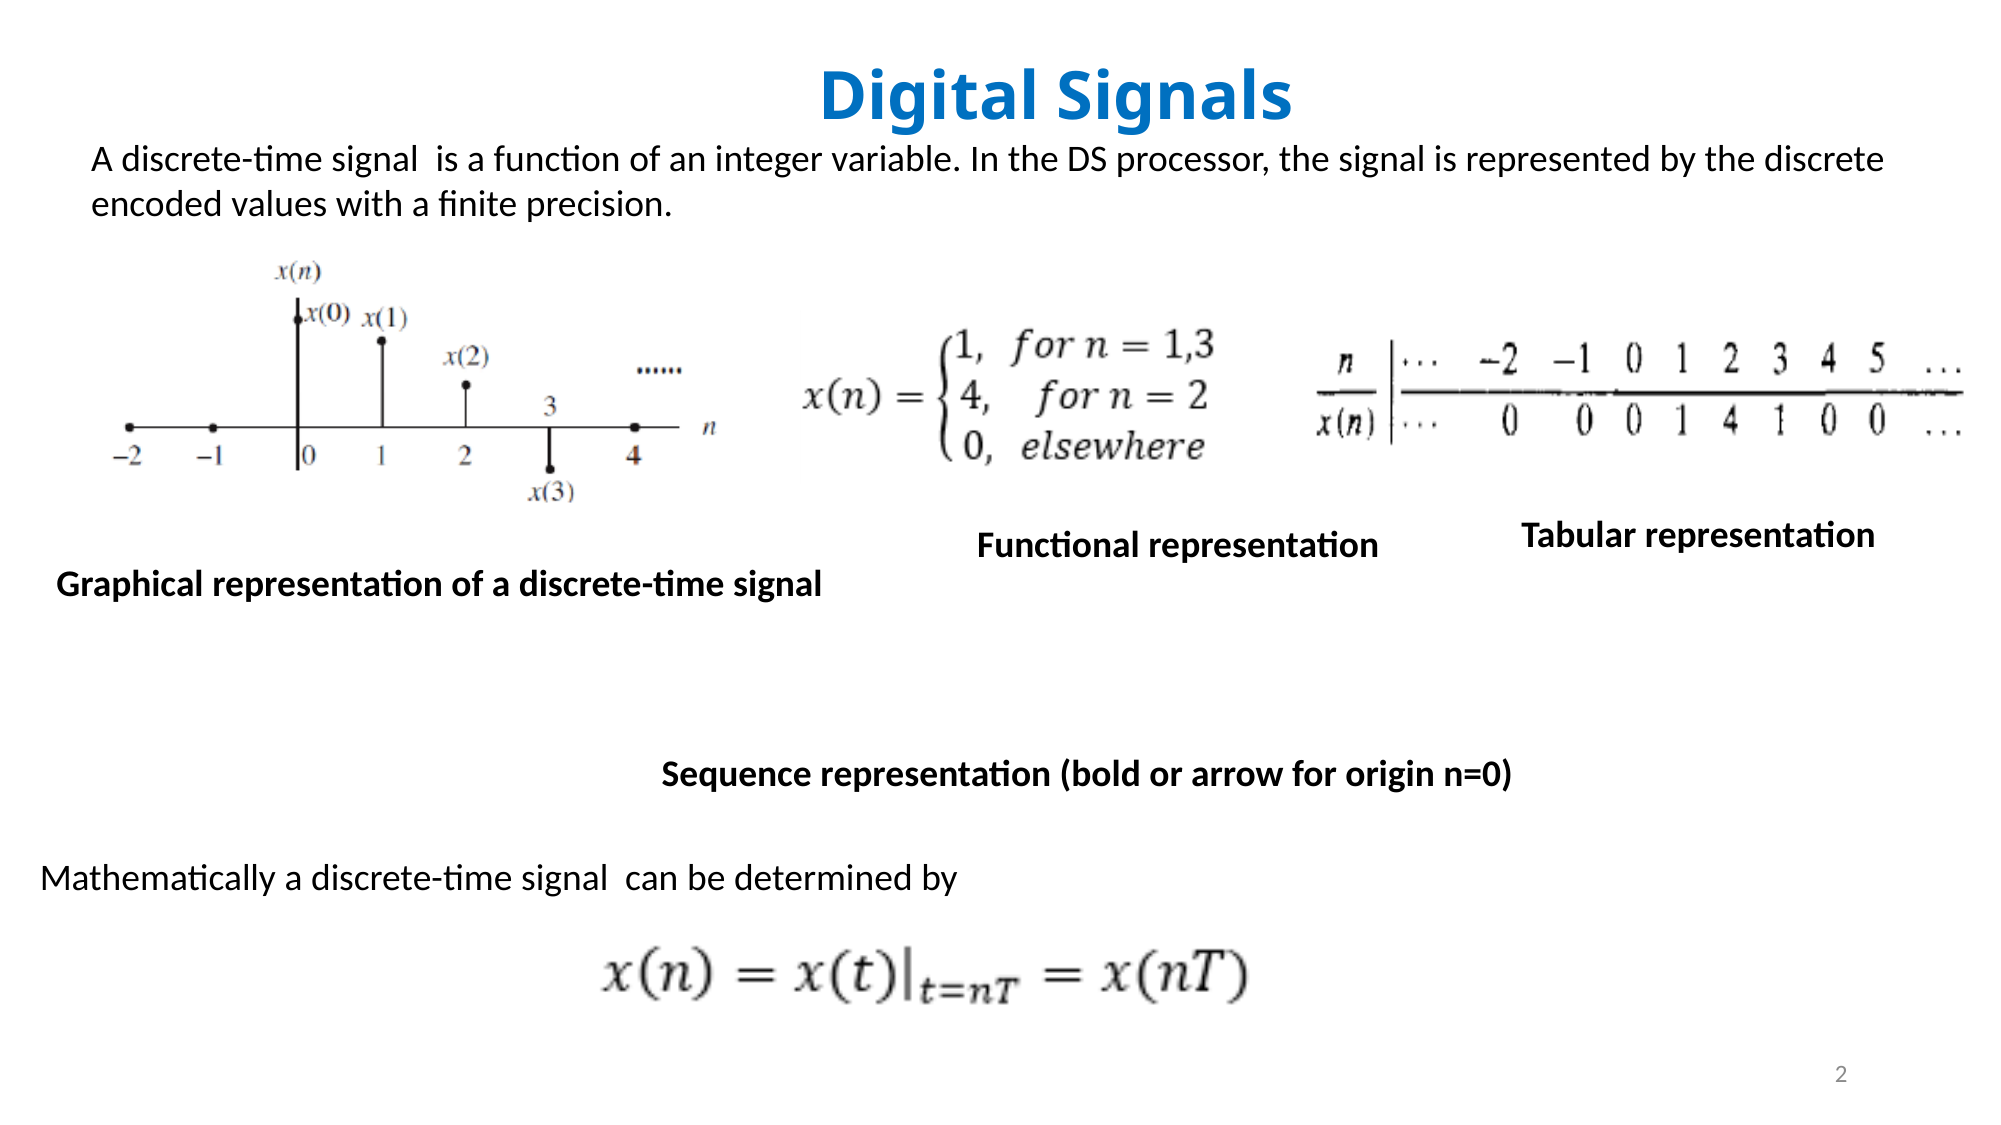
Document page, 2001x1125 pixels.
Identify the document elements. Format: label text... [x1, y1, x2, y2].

picture [580, 916, 1275, 1030]
slide_number 2 [1412, 1042, 1863, 1103]
picture [1298, 322, 1978, 464]
picture [799, 310, 1231, 484]
text_box Sequence representation (bold or arrow for origin n=0) [646, 738, 1529, 802]
picture [92, 244, 727, 513]
text_box Digital Signals [803, 40, 1309, 141]
text_box Tabular representation [1506, 502, 1891, 563]
text_box Functional representation [962, 512, 1395, 572]
